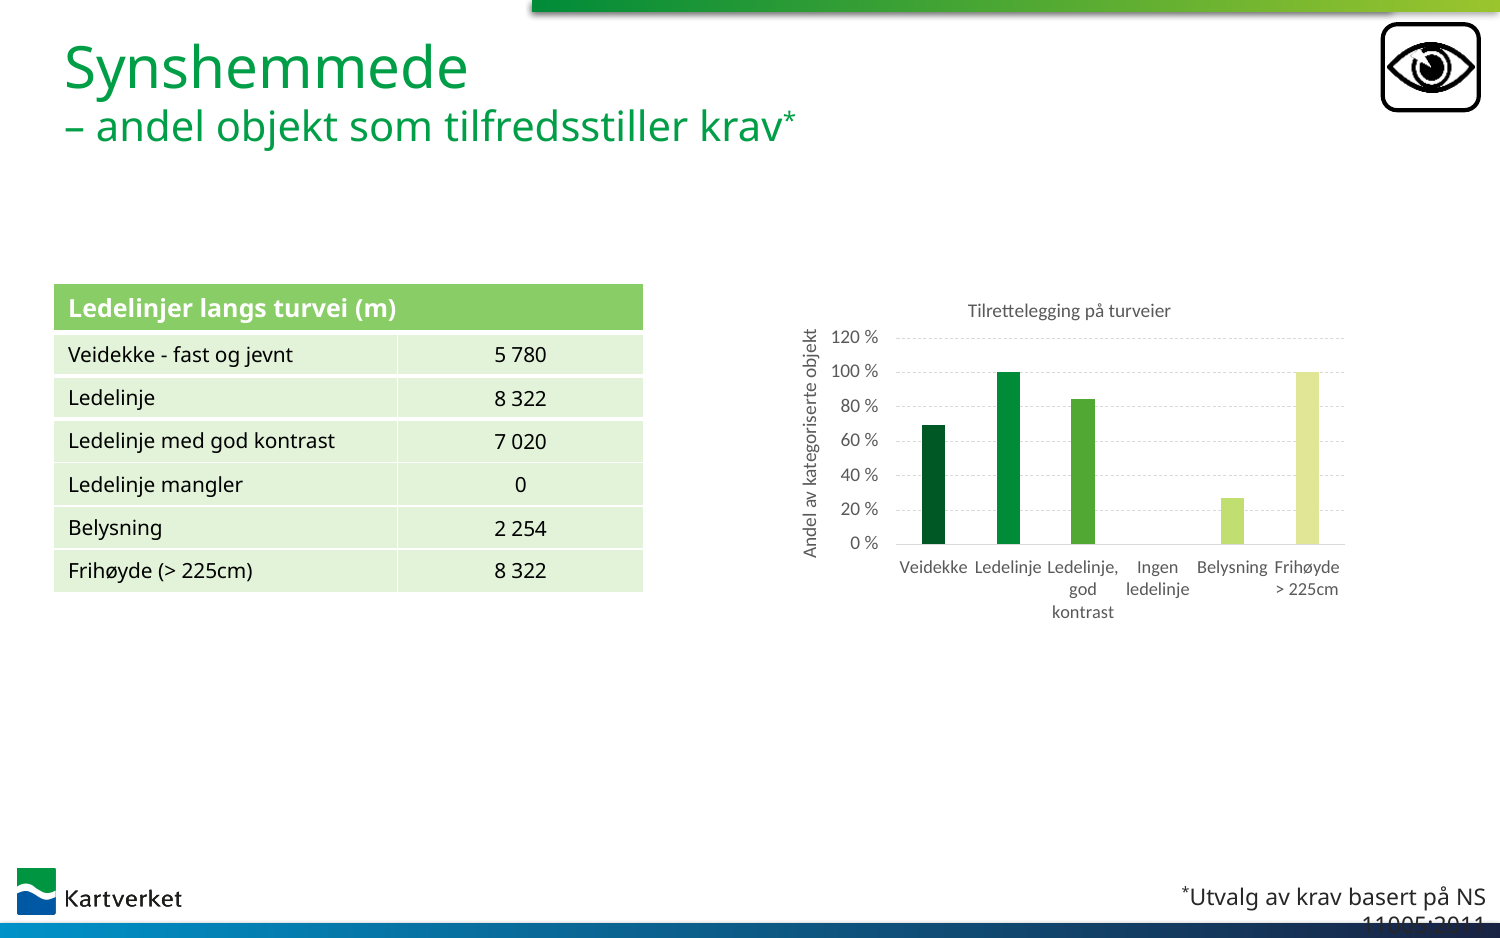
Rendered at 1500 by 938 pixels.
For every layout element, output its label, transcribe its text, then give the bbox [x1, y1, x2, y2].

table_cell 8 322 [398, 378, 643, 417]
picture [791, 291, 1348, 630]
text_box Synshemmede – andel objekt som tilfredsstiller krav* [49, 24, 1431, 158]
table_cell Ledelinje mangler [54, 463, 397, 505]
table_cell 8 322 [398, 550, 643, 592]
table_cell Ledelinje med god kontrast [54, 421, 397, 462]
table_cell 5 780 [398, 335, 643, 374]
text_box *Utvalg av krav basert på NS 11005:2011 [1068, 873, 1500, 938]
table_cell Ledelinje [54, 378, 397, 417]
table_header Ledelinjer langs turvei (m) [54, 284, 643, 330]
table_cell 0 [398, 463, 643, 505]
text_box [1382, 24, 1480, 111]
table_cell Veidekke - fast og jevnt [54, 335, 397, 374]
table_cell Belysning [54, 507, 397, 548]
table_cell 7 020 [398, 421, 643, 462]
table_cell Frihøyde (> 225cm) [54, 550, 397, 592]
table_cell 2 254 [398, 507, 643, 548]
